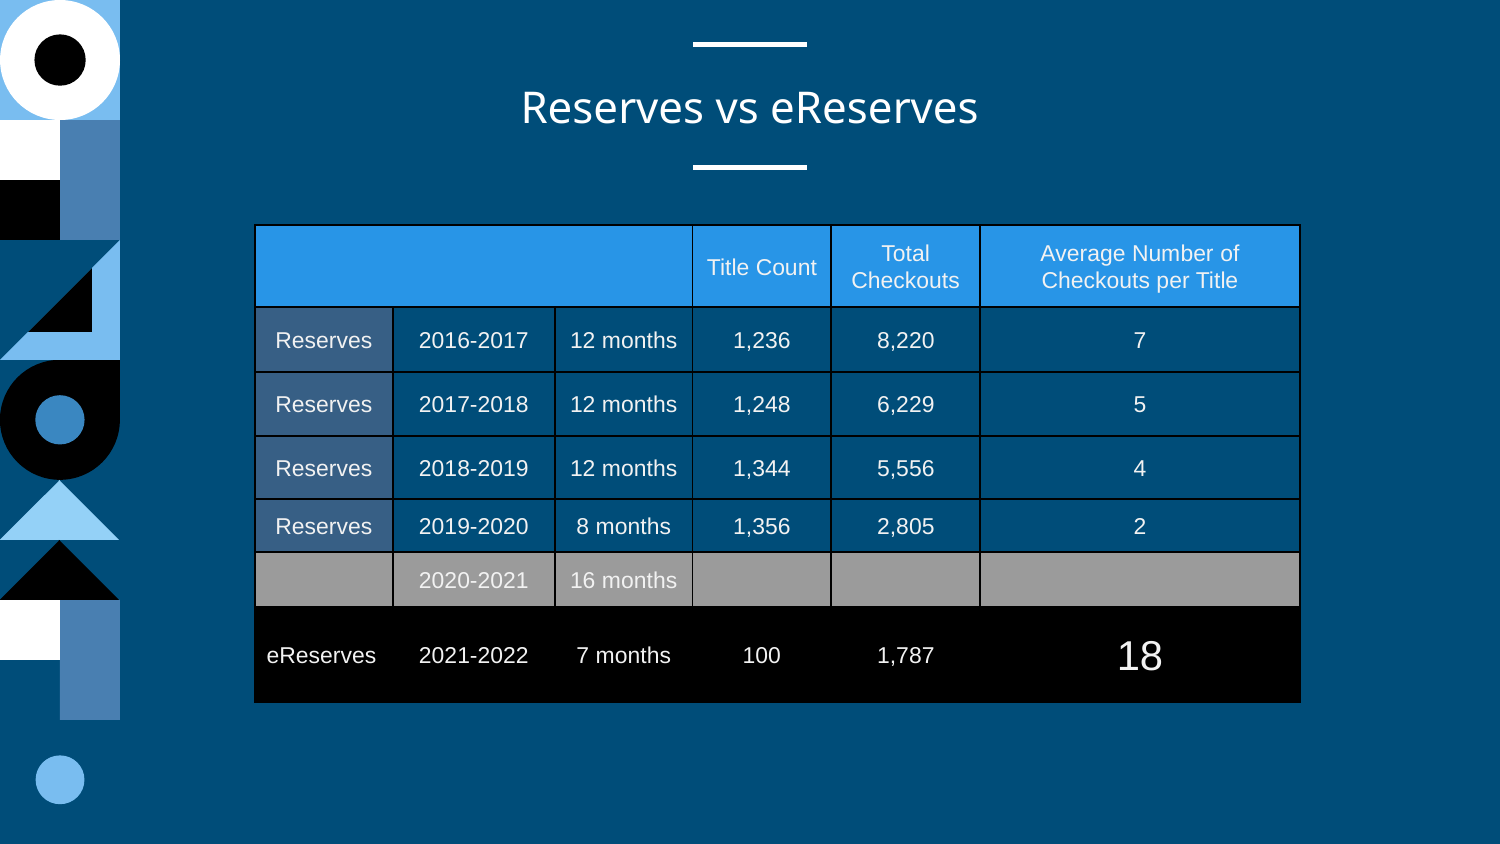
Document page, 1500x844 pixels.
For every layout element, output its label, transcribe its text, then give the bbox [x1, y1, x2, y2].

table_cell 1,248 [693, 373, 830, 435]
table_cell 2,805 [832, 500, 979, 551]
table_cell 2020-2021 [394, 553, 554, 606]
table_cell 12 months [556, 308, 692, 371]
table_cell 2021-2022 [394, 608, 554, 702]
table_cell [832, 553, 979, 606]
table_header [256, 226, 692, 306]
table_cell 12 months [556, 437, 692, 498]
table_cell Reserves [256, 437, 392, 498]
table_cell [693, 553, 830, 606]
table_cell 16 months [556, 553, 692, 606]
table_cell 100 [693, 608, 830, 702]
table_cell Reserves [256, 308, 392, 371]
table_cell 1,356 [693, 500, 830, 551]
title Reserves vs eReserves [169, 23, 1331, 148]
table_cell Reserves [256, 373, 392, 435]
table_cell 12 months [556, 373, 692, 435]
table_cell 8,220 [832, 308, 979, 371]
table_cell eReserves [256, 608, 392, 702]
table_cell 2016-2017 [394, 308, 554, 371]
table_cell 8 months [556, 500, 692, 551]
table_cell 2019-2020 [394, 500, 554, 551]
table_cell 6,229 [832, 373, 979, 435]
table_cell 5 [981, 373, 1299, 435]
table_header Total Checkouts [832, 226, 979, 306]
table_header Average Number of Checkouts per Title [981, 226, 1299, 306]
table_cell Reserves [256, 500, 392, 551]
table_cell 7 [981, 308, 1299, 371]
table_cell 2017-2018 [394, 373, 554, 435]
table_header Title Count [693, 226, 830, 306]
table_cell 18 [981, 608, 1299, 702]
table_cell 5,556 [832, 437, 979, 498]
table_cell 1,236 [693, 308, 830, 371]
table_cell [981, 553, 1299, 606]
table_cell 1,344 [693, 437, 830, 498]
table_cell 2 [981, 500, 1299, 551]
table_cell [256, 553, 392, 606]
table_cell 7 months [556, 608, 692, 702]
table_cell 2018-2019 [394, 437, 554, 498]
table_cell 4 [981, 437, 1299, 498]
table_cell 1,787 [832, 608, 979, 702]
